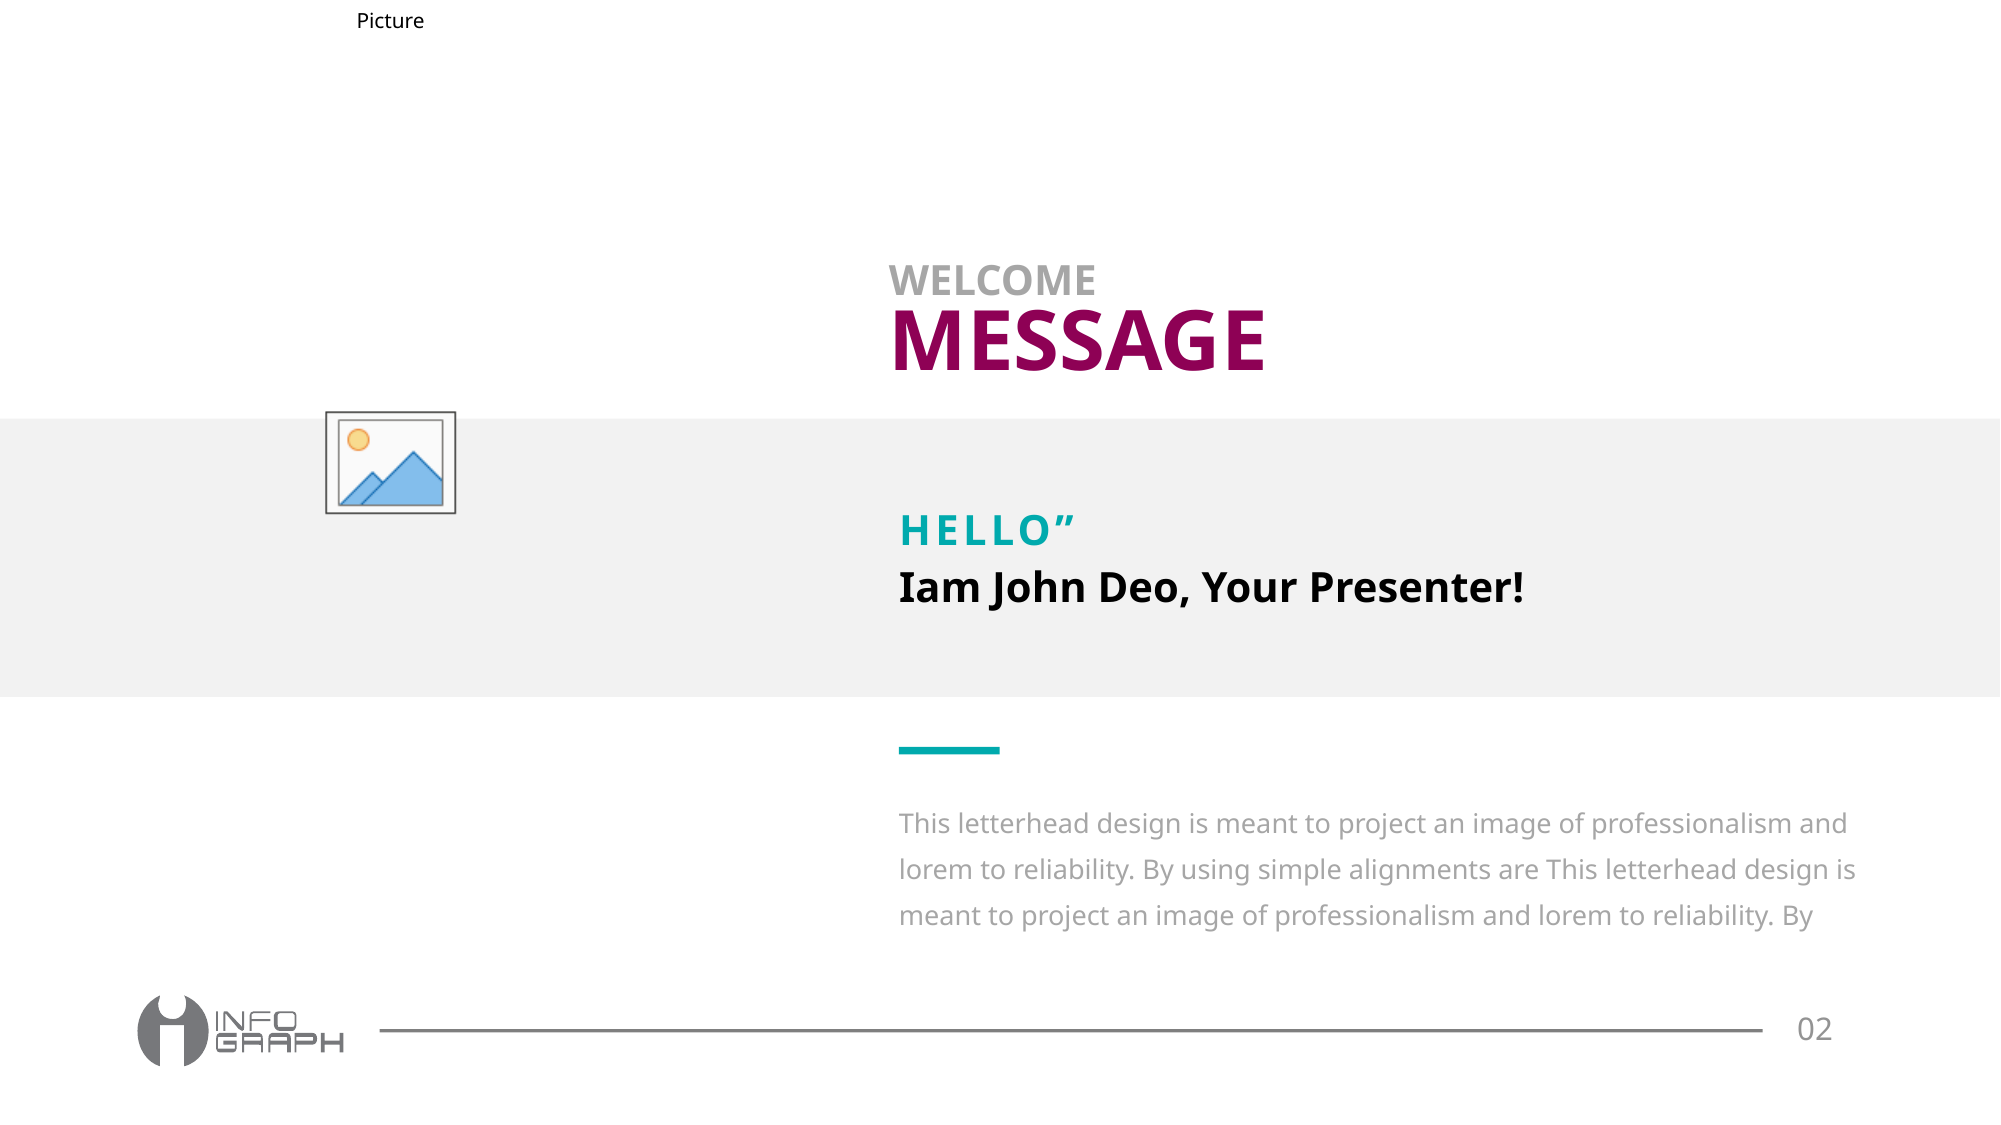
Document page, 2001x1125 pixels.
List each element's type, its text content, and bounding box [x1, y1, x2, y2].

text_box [884, 496, 1571, 620]
slide_number 02 [1767, 983, 1863, 1079]
picture [0, 0, 782, 927]
text_box [782, 418, 2000, 698]
text_box WELCOME MESSAGE [873, 213, 1293, 395]
text_box [898, 746, 1001, 755]
text_box This letterhead design is meant to project an image of professionalism and lorem to reliability. By using simple alignments are This letterhead design is meant to project an image of professionalism and lorem to reliability. By [898, 798, 1863, 927]
